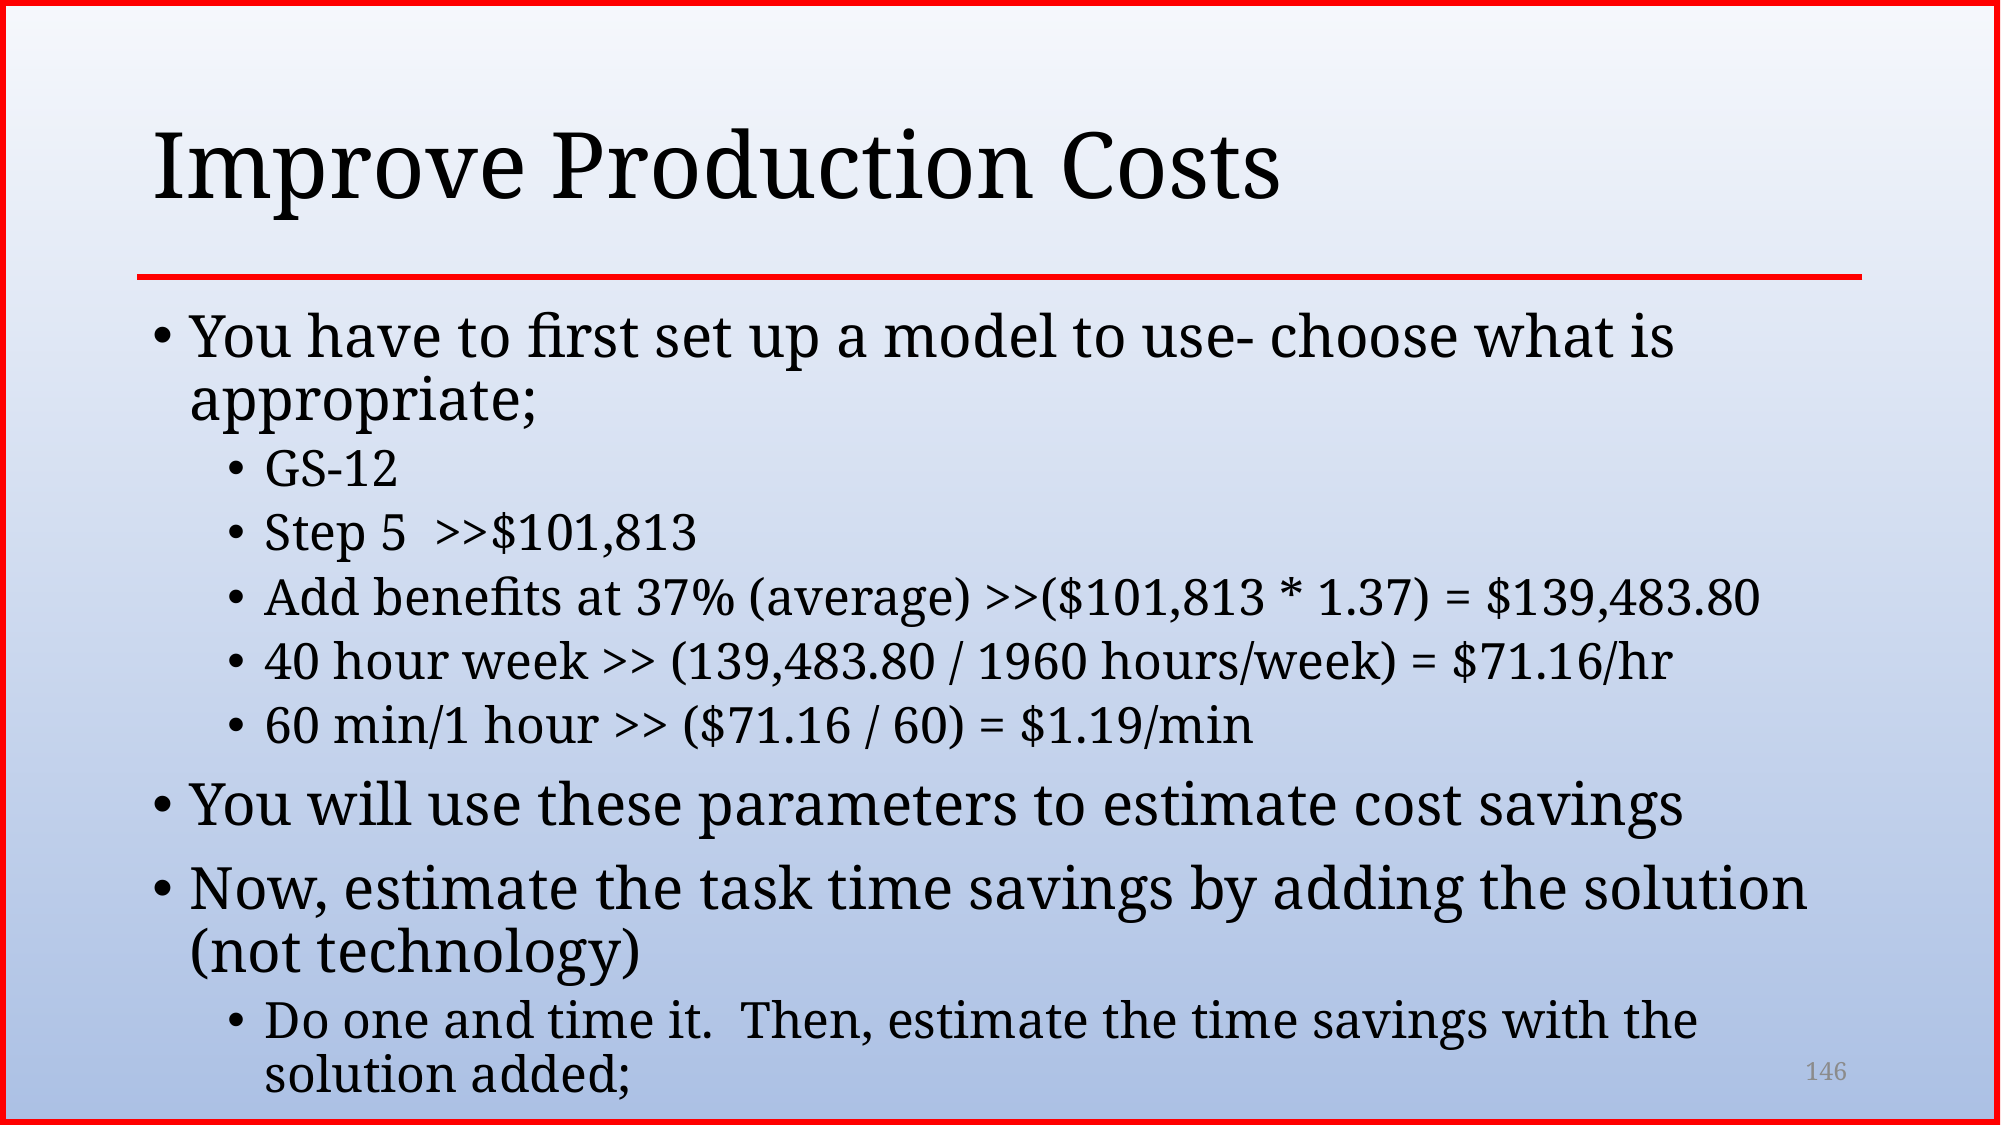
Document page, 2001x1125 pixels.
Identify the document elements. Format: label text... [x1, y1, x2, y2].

list You have to first set up a model to use- choose what is appropriate; GS-12 Step 5 >>$101,813 Add benefits at 37% (average) >>($101,813 * 1.37) = $139,483.80 40 hour week >> (139,483.80 / 1960 hours/week) = $71.16/hr 60 min/1 hour >> ($71.16 / 60) = $1.19/min You will use these parameters to estimate cost savings Now, estimate the task time savings by adding the solution (not technology) Do one and time it. Then, estimate the time savings with the solution added; [137, 299, 1863, 1014]
slide_number 146 [1412, 1042, 1863, 1103]
title Improve Production Costs [137, 59, 1863, 278]
